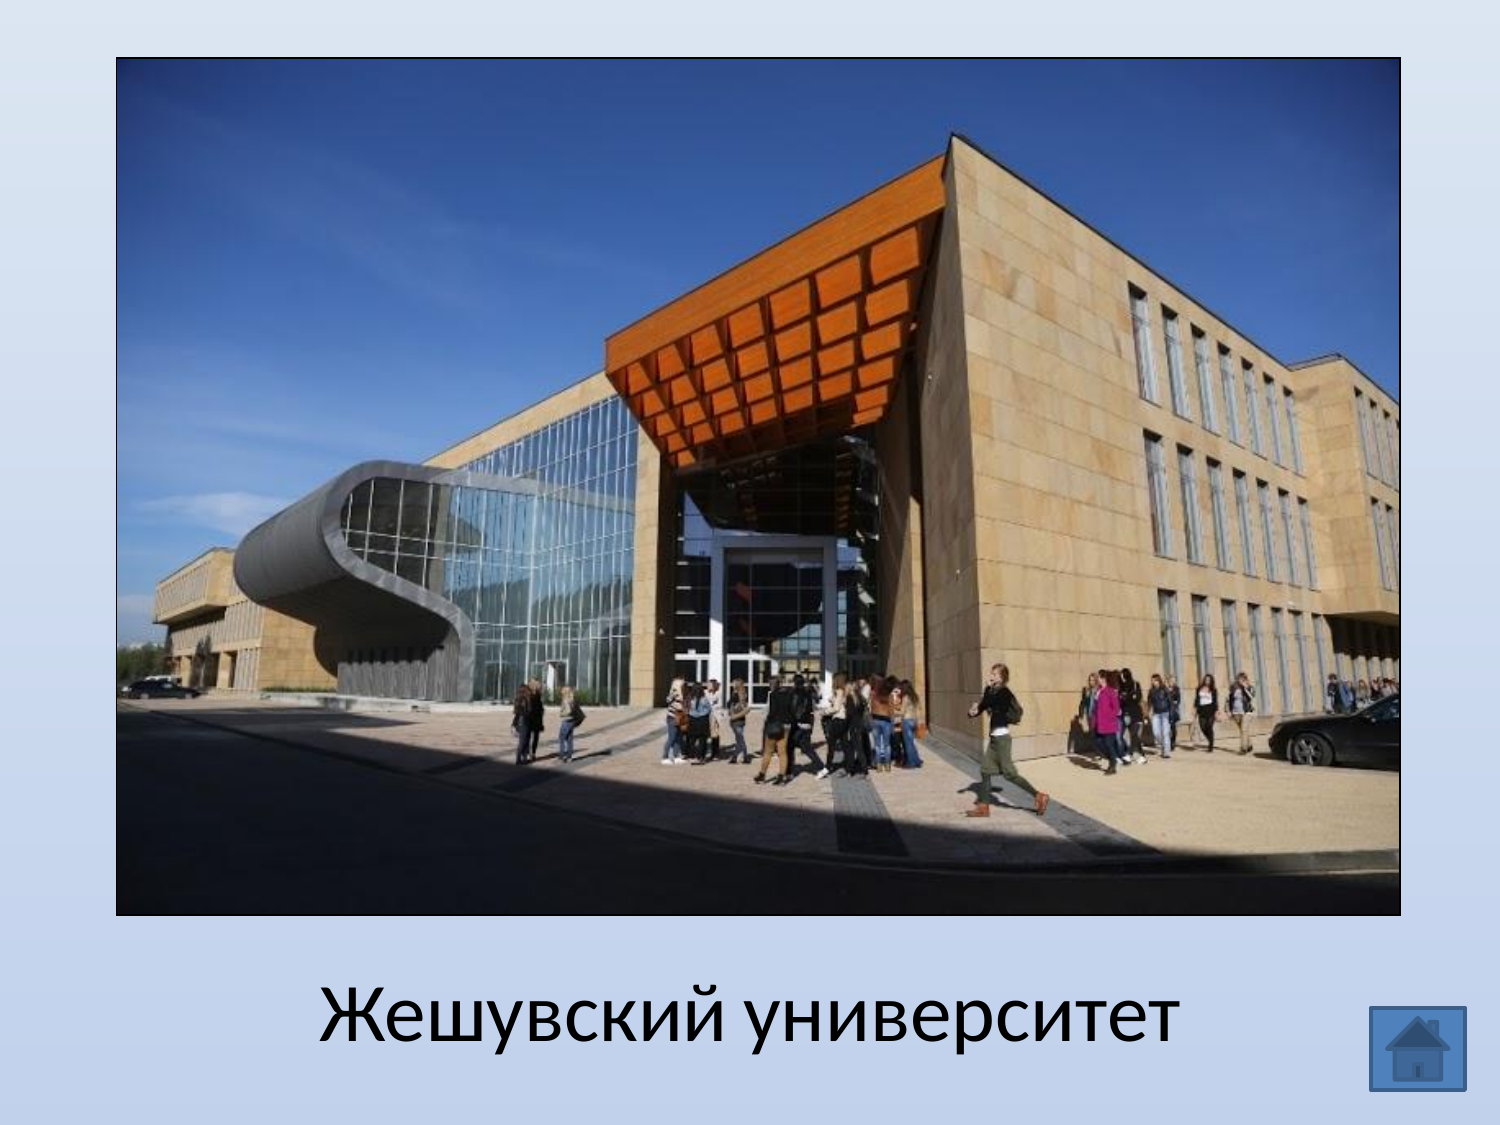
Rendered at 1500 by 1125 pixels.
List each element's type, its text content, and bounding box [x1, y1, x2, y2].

picture [116, 58, 1400, 915]
title Жешувский университет [0, 972, 1500, 1066]
text_box [1369, 1006, 1467, 1092]
